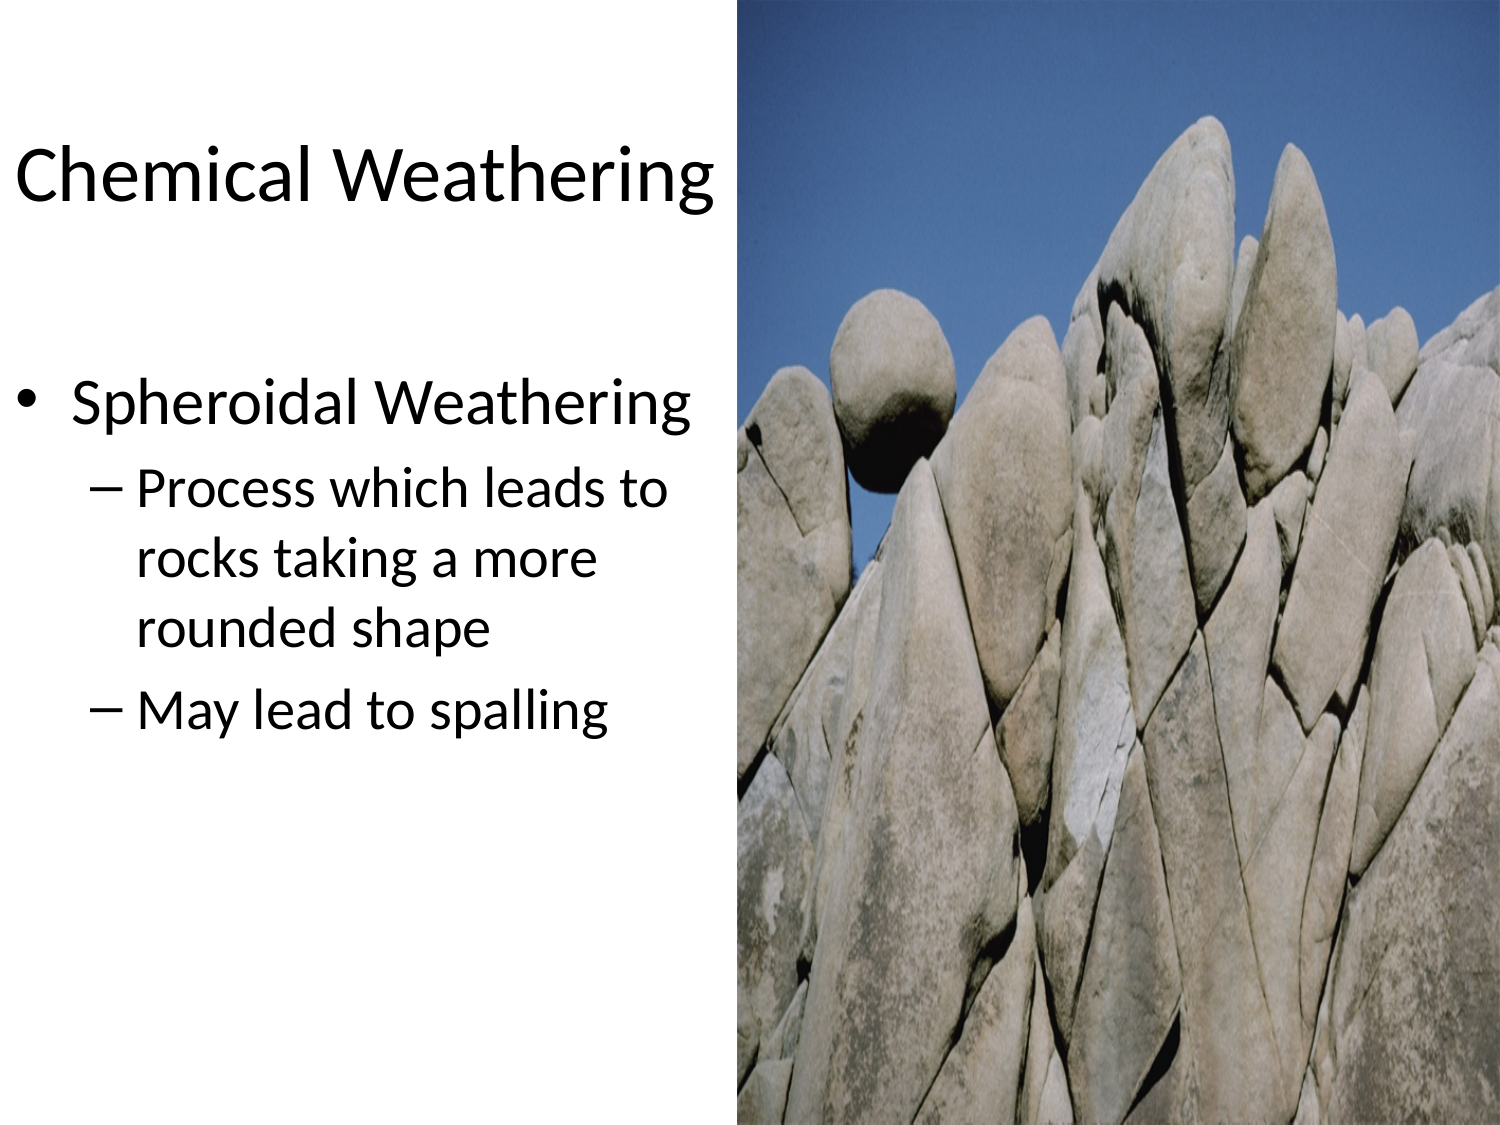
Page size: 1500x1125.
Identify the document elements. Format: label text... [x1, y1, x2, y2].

title Chemical Weathering [0, 75, 732, 263]
list Spheroidal Weathering Process which leads to rocks taking a more rounded shape May lead to spalling [0, 350, 732, 975]
picture [737, 0, 1500, 1125]
